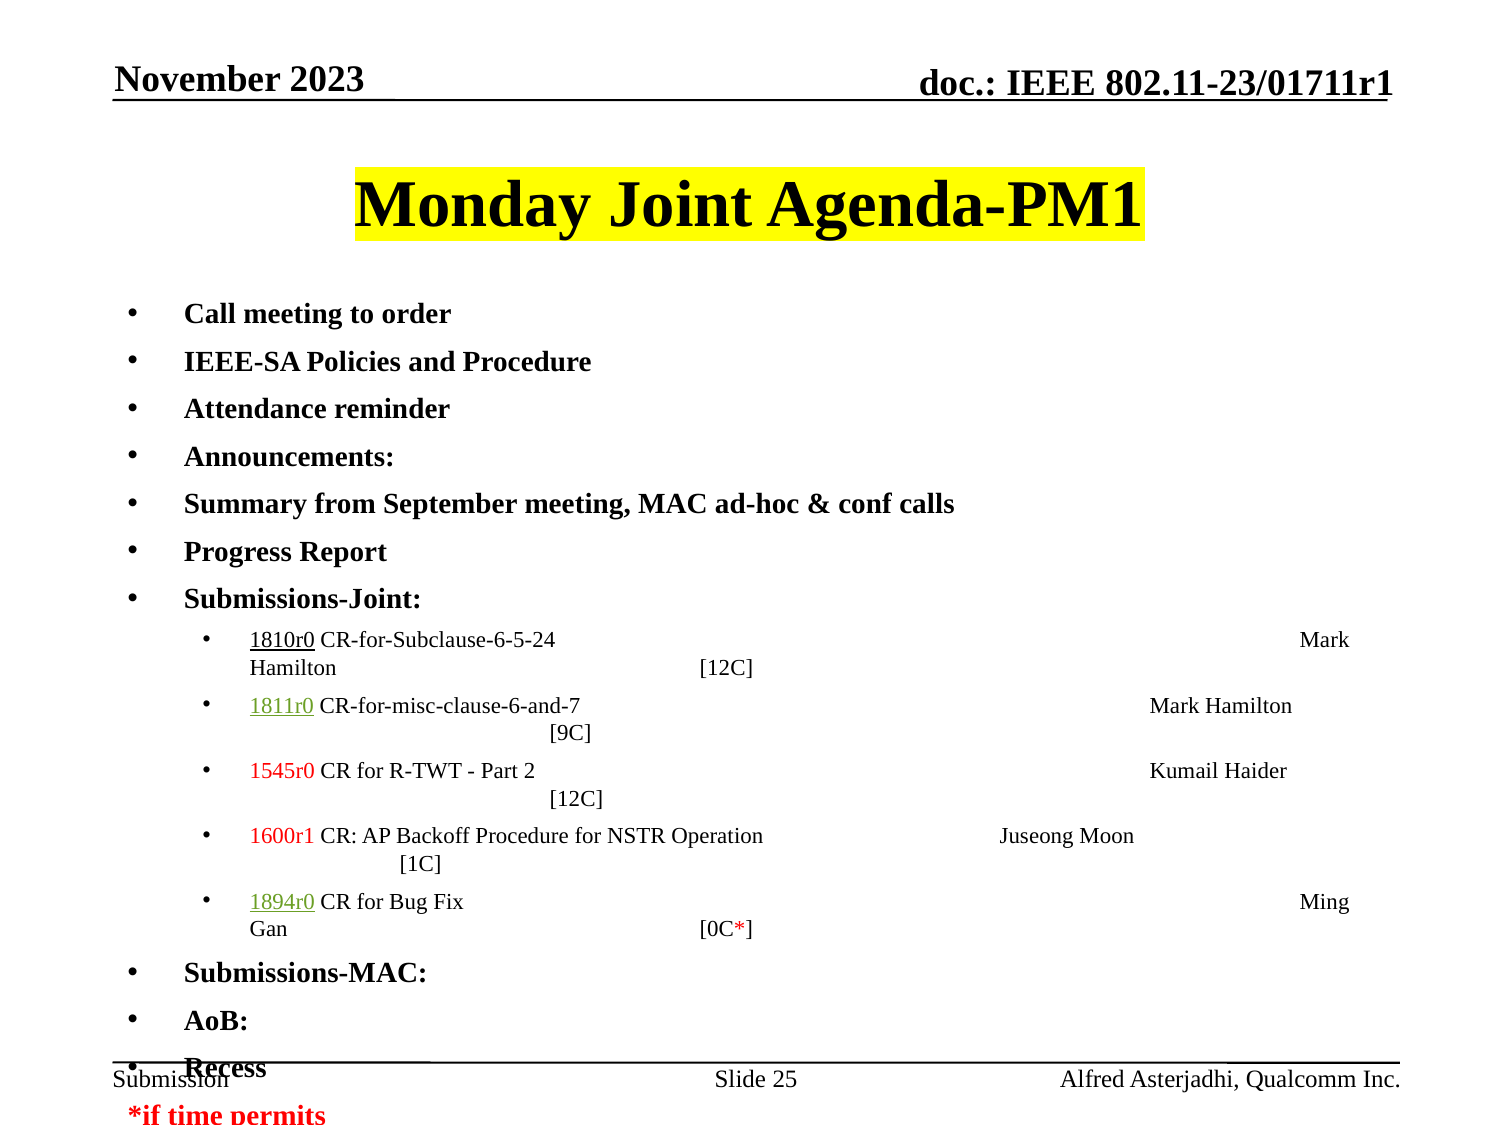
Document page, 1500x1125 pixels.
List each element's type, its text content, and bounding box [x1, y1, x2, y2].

list Call meeting to order IEEE-SA Policies and Procedure Attendance reminder Announcements: Summary from September meeting, MAC ad-hoc & conf calls Progress Report Submissions-Joint: 1810r0 CR-for-Subclause-6-5-24 Mark Hamilton [12C] 1811r0 CR-for-misc-clause-6-and-7 Mark Hamilton [9C] 1545r0 CR for R-TWT - Part 2 Kumail Haider [12C] 1600r1 CR: AP Backoff Procedure for NSTR Operation Juseong Moon [1C] 1894r0 CR for Bug Fix Ming Gan [0C*] Submissions-MAC: AoB: Recess *if time permits [112, 286, 1388, 1060]
title Monday Joint Agenda-PM1 [112, 112, 1388, 286]
slide_number Slide 25 [712, 1061, 800, 1123]
footer Alfred Asterjadhi, Qualcomm Inc. [878, 1061, 1402, 1093]
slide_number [114, 54, 423, 100]
